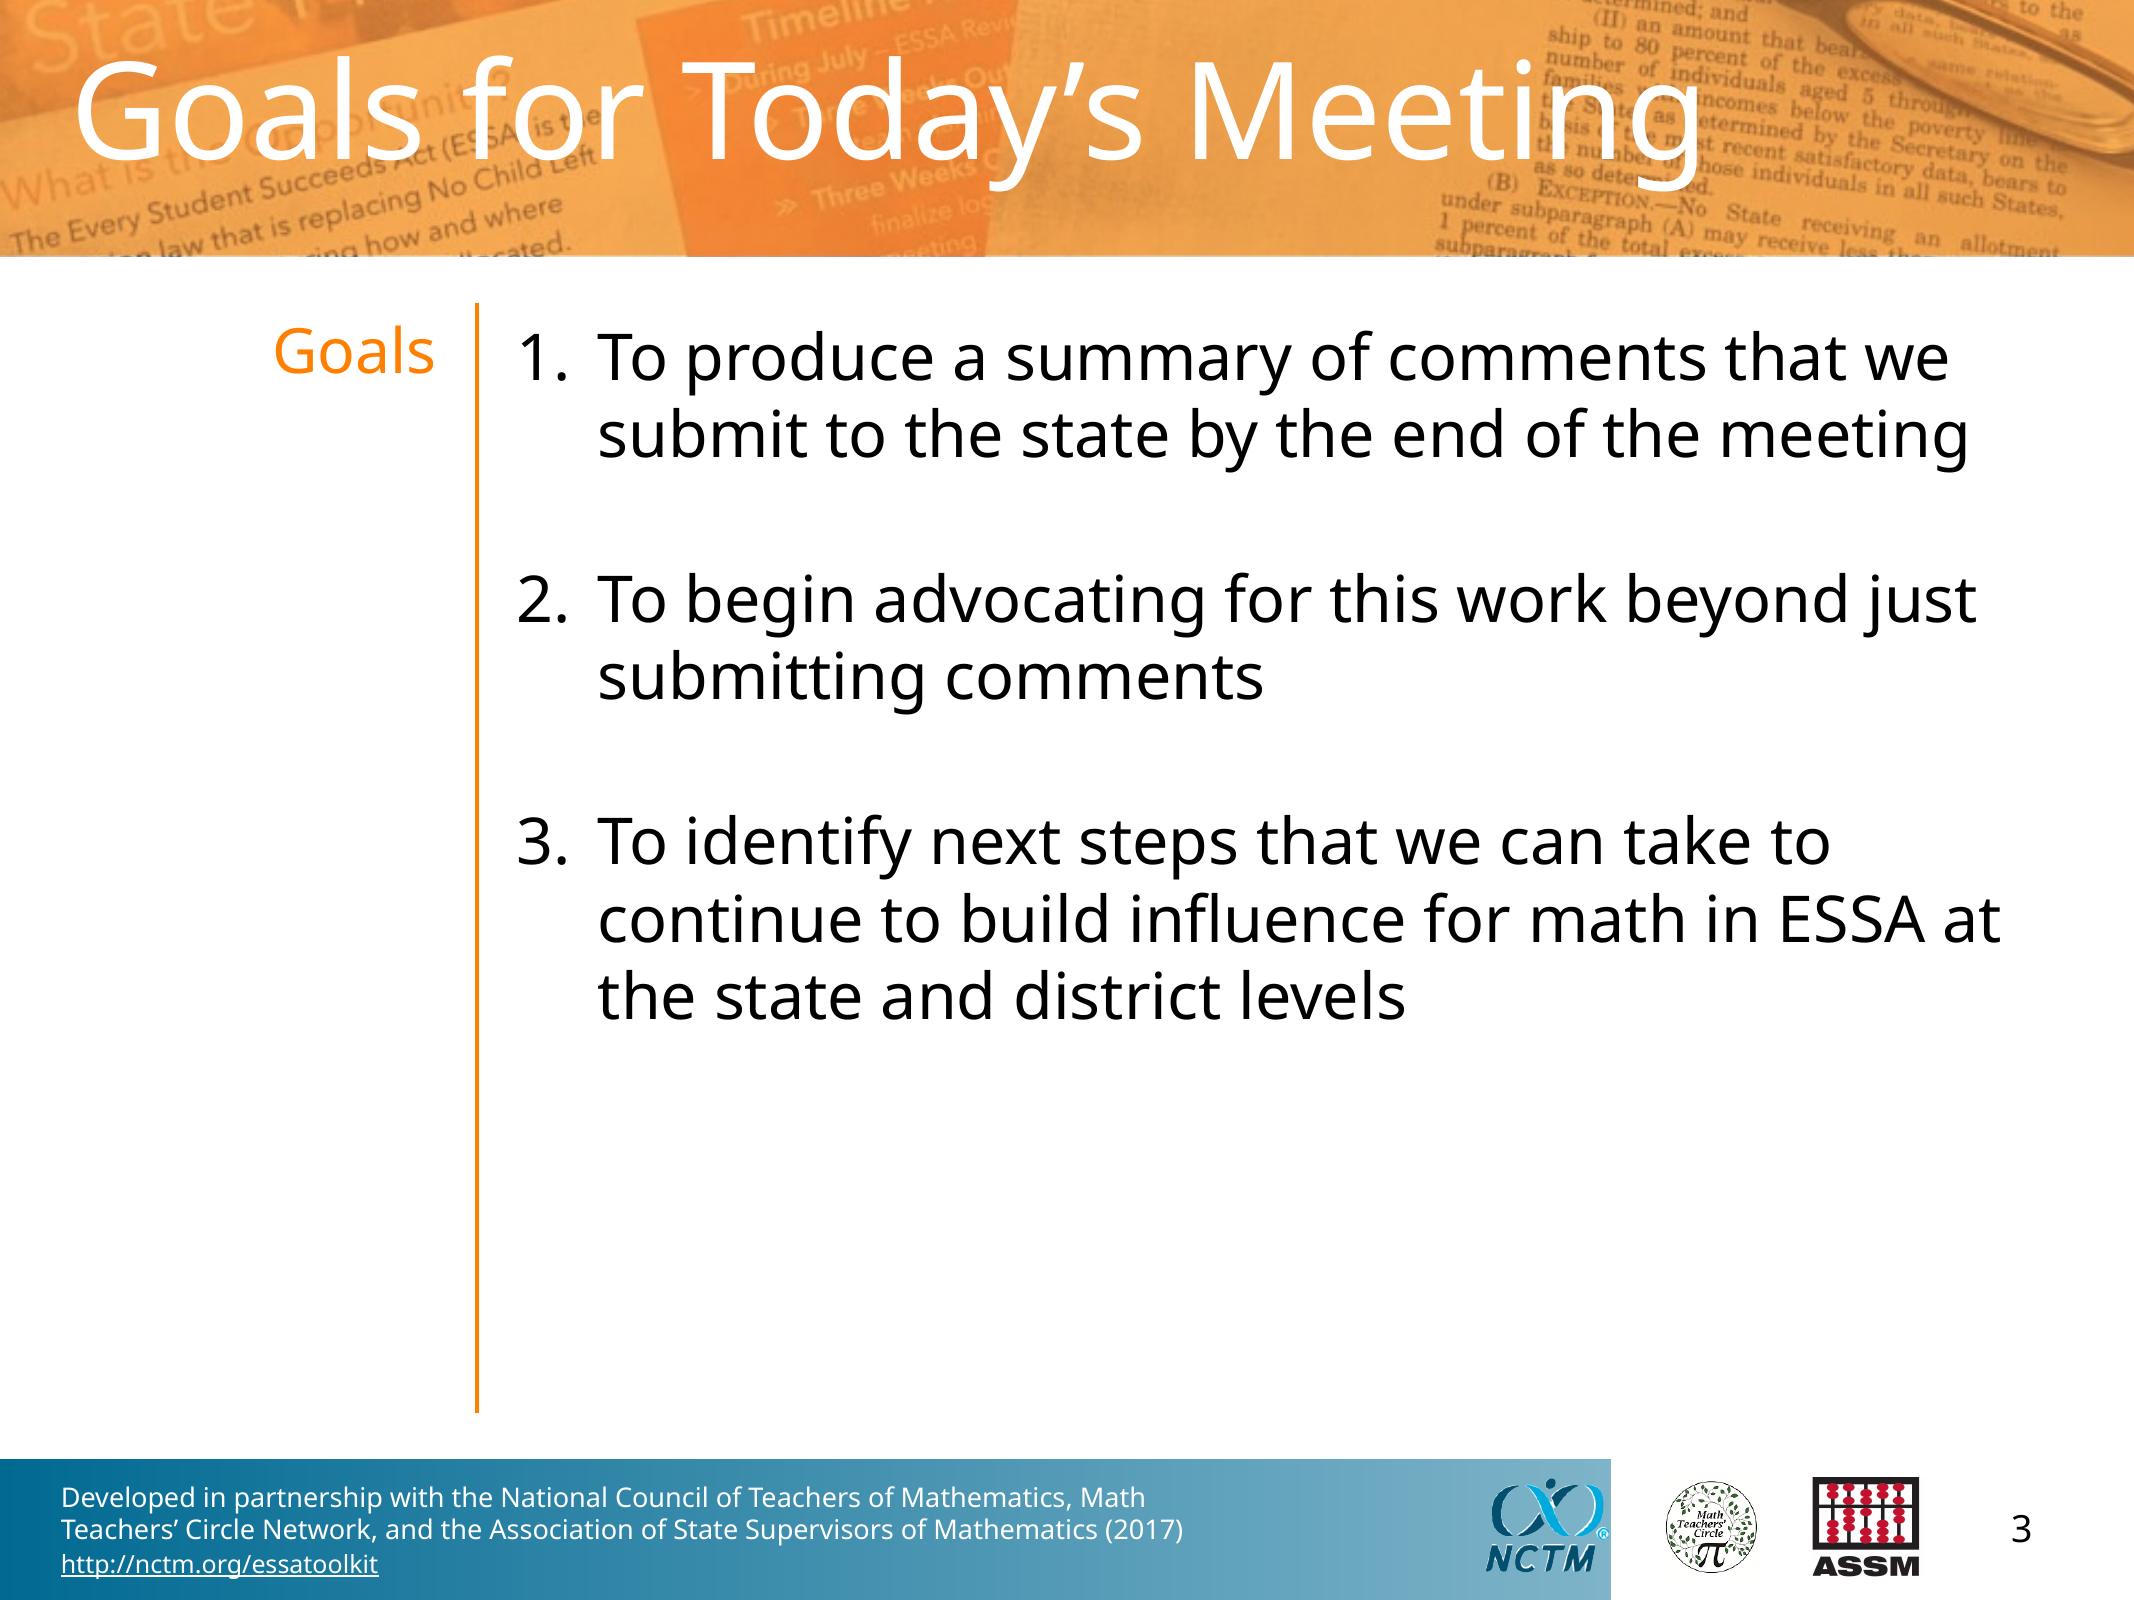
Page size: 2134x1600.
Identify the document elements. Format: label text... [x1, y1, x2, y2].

slide_number 3 [1979, 1495, 2064, 1560]
text_box To produce a summary of comments that we submit to the state by the end of the meeting To begin advocating for this work beyond just submitting comments To identify next steps that we can take to continue to build influence for math in ESSA at the state and district levels [508, 307, 2075, 1418]
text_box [1485, 1477, 1925, 1577]
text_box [0, 0, 2134, 257]
text_box Goals [31, 302, 445, 877]
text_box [0, 1459, 1612, 1600]
